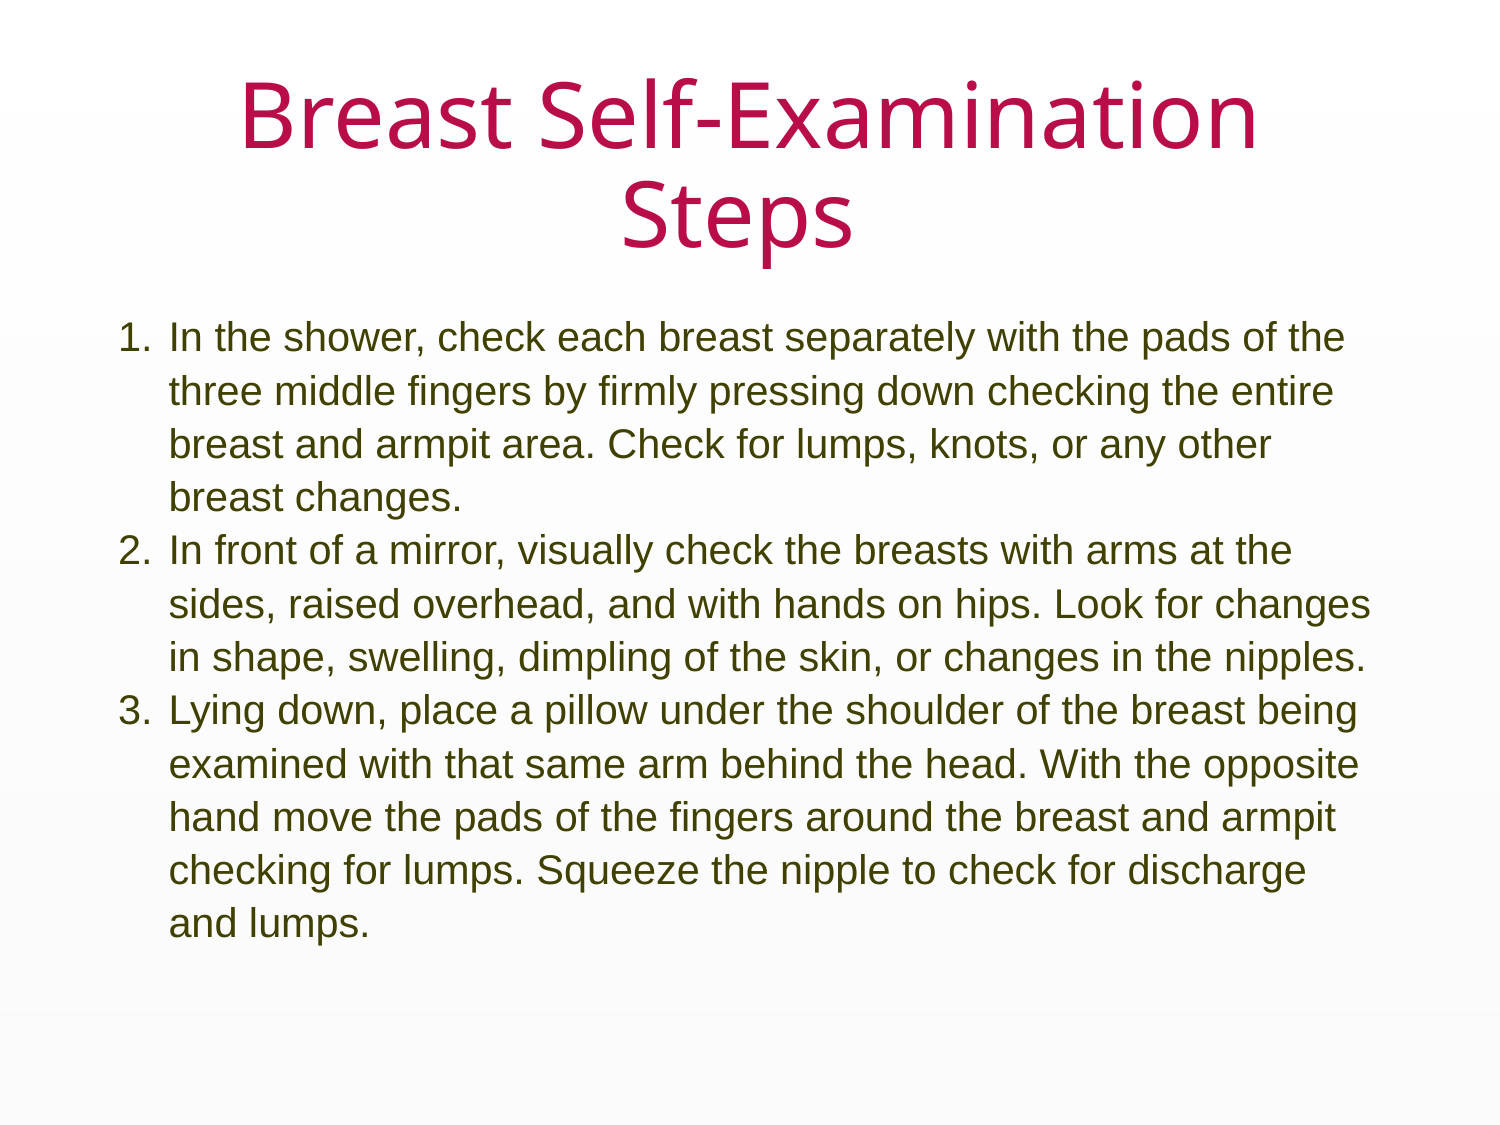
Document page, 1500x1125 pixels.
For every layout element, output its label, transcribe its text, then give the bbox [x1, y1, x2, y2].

title Breast Self-Examination Steps [103, 59, 1397, 278]
list In the shower, check each breast separately with the pads of the three middle fingers by firmly pressing down checking the entire breast and armpit area. Check for lumps, knots, or any other breast changes. In front of a mirror, visually check the breasts with arms at the sides, raised overhead, and with hands on hips. Look for changes in shape, swelling, dimpling of the skin, or changes in the nipples. Lying down, place a pillow under the shoulder of the breast being examined with that same arm behind the head. With the opposite hand move the pads of the fingers around the breast and armpit checking for lumps. Squeeze the nipple to check for discharge and lumps. [103, 299, 1397, 1014]
